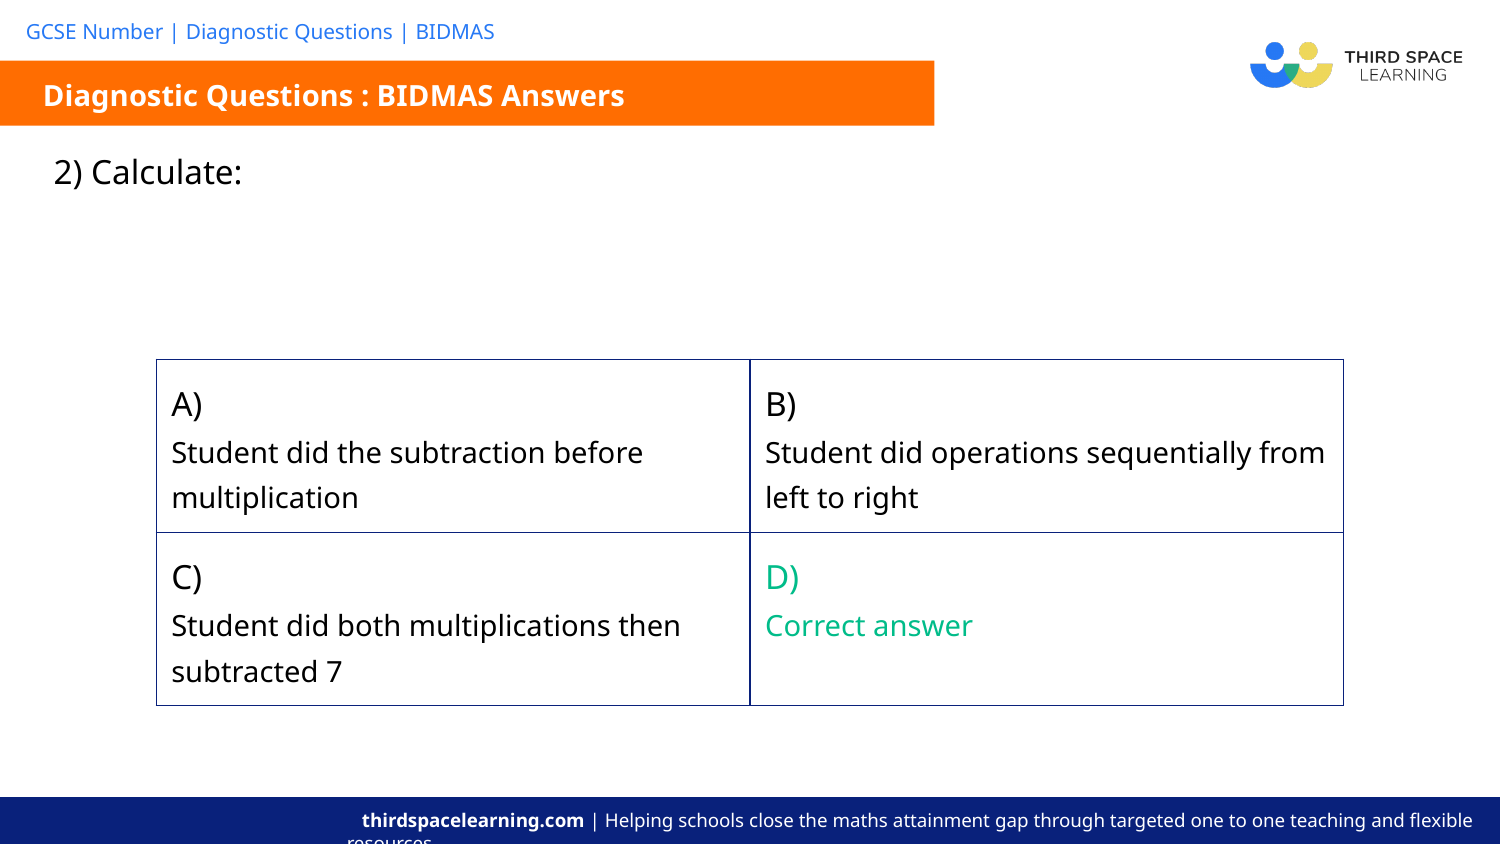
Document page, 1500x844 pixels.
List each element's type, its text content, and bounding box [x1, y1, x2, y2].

text_box Diagnostic Questions : BIDMAS Answers [27, 61, 849, 127]
picture [1250, 33, 1465, 99]
